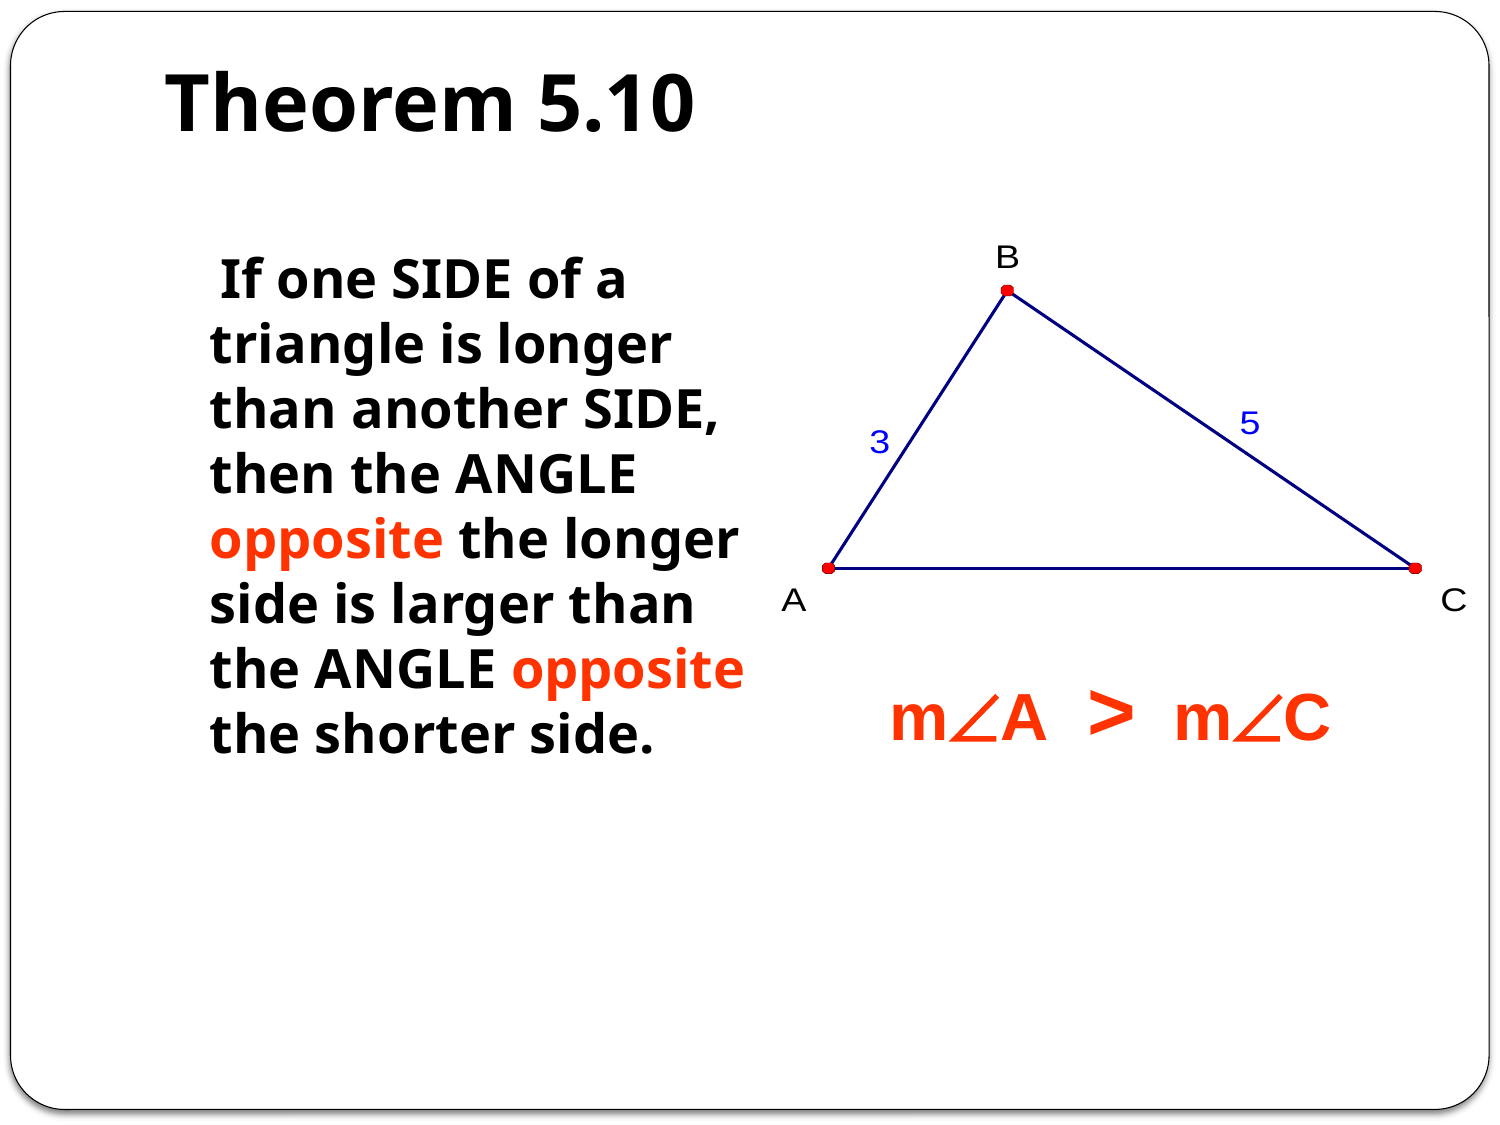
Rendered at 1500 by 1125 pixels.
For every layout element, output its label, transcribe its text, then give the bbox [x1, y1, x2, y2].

title Theorem 5.10 [150, 45, 1425, 163]
text_box mA > mC [874, 659, 1400, 765]
list If one SIDE of a triangle is longer than another SIDE, then the ANGLE opposite the longer side is larger than the ANGLE opposite the shorter side. [150, 237, 765, 988]
picture [749, 211, 1500, 651]
